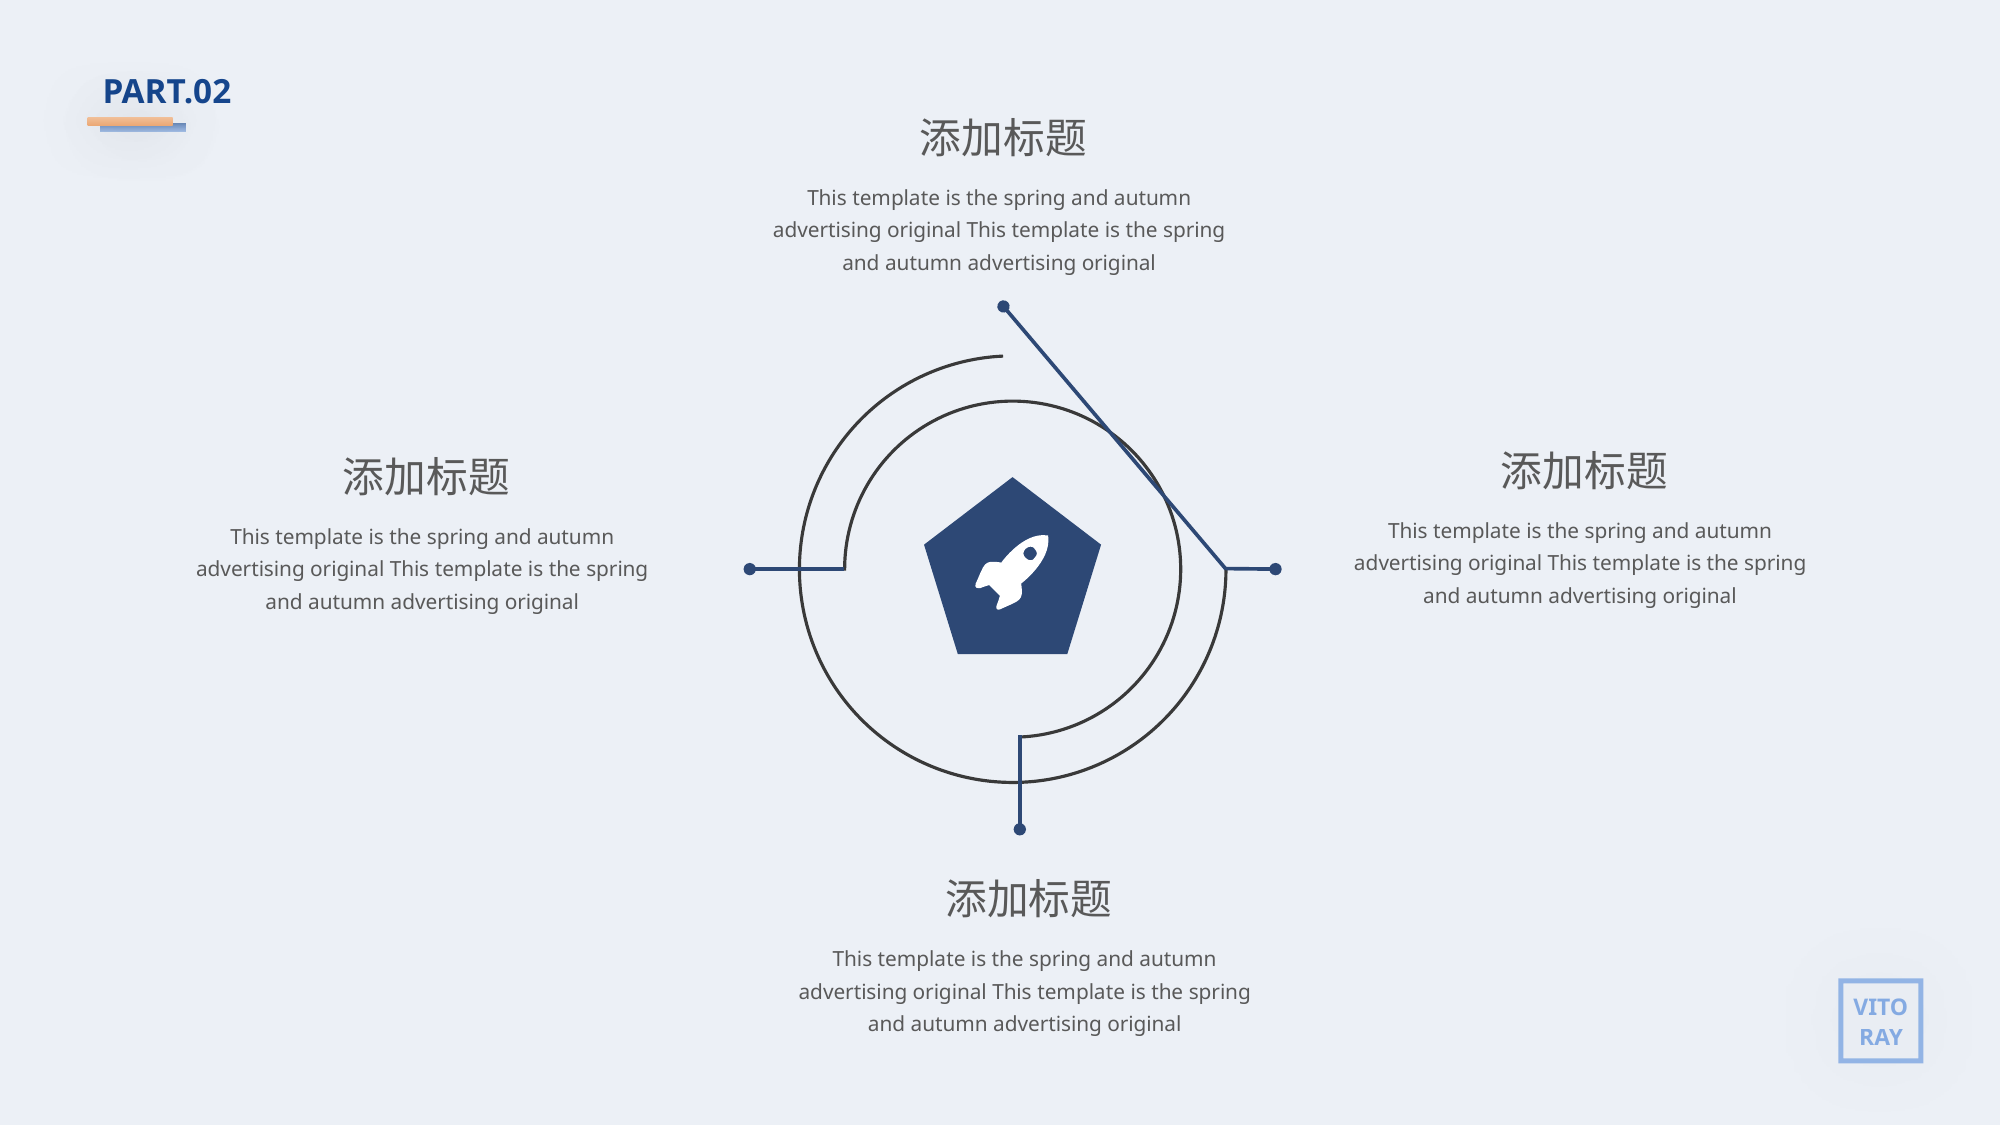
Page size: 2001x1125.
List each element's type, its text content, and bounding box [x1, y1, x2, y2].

text_box [87, 117, 174, 126]
text_box This template is the spring and autumn advertising original This template is the spring and autumn advertising original [1330, 502, 1830, 615]
text_box 添加标题 [321, 443, 532, 508]
text_box 添加标题 [1479, 436, 1689, 502]
text_box This template is the spring and autumn advertising original This template is the spring and autumn advertising original [749, 169, 1249, 282]
text_box 添加标题 [924, 865, 1134, 931]
text_box [99, 126, 108, 132]
text_box 添加标题 [898, 104, 1108, 169]
text_box [1837, 977, 1924, 984]
text_box This template is the spring and autumn advertising original This template is the spring and autumn advertising original [775, 931, 1274, 1044]
text_box PART.02 [87, 62, 351, 117]
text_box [749, 306, 1276, 830]
text_box [1837, 1058, 1924, 1064]
text_box VITO [1821, 984, 1941, 1015]
text_box This template is the spring and autumn advertising original This template is the spring and autumn advertising original [172, 508, 672, 621]
text_box RAY [1821, 1015, 1941, 1058]
text_box [150, 123, 186, 132]
